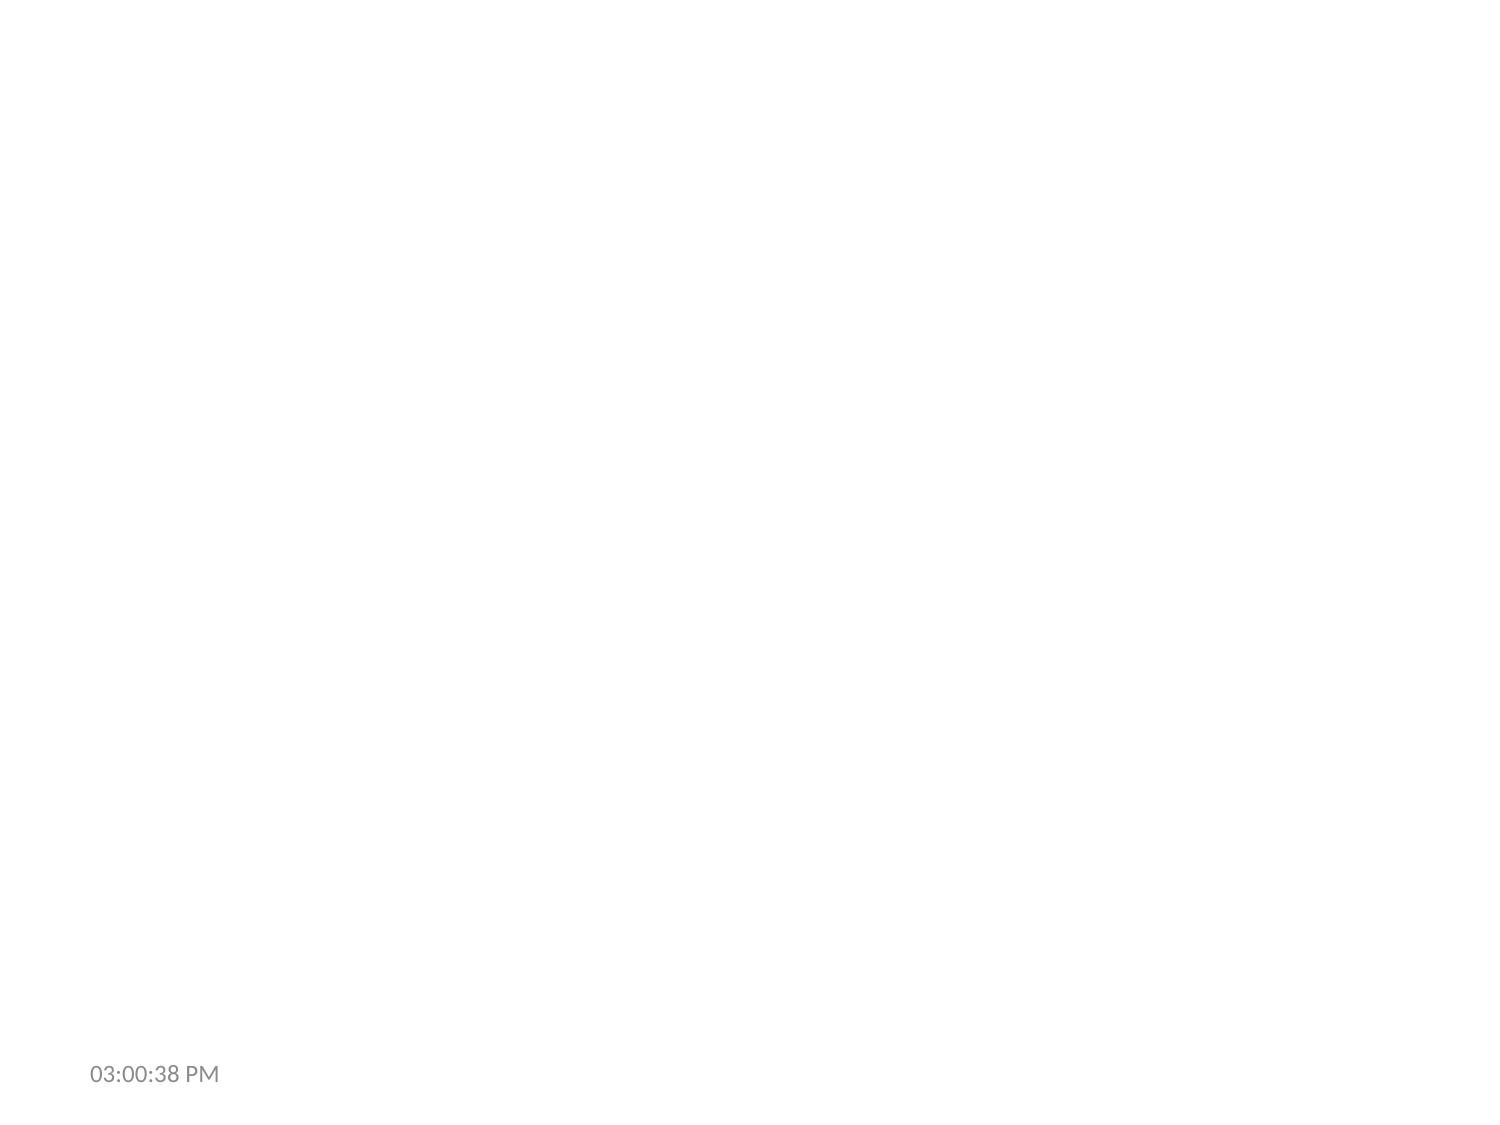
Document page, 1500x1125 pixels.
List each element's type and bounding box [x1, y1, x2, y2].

slide_number [75, 1042, 425, 1103]
